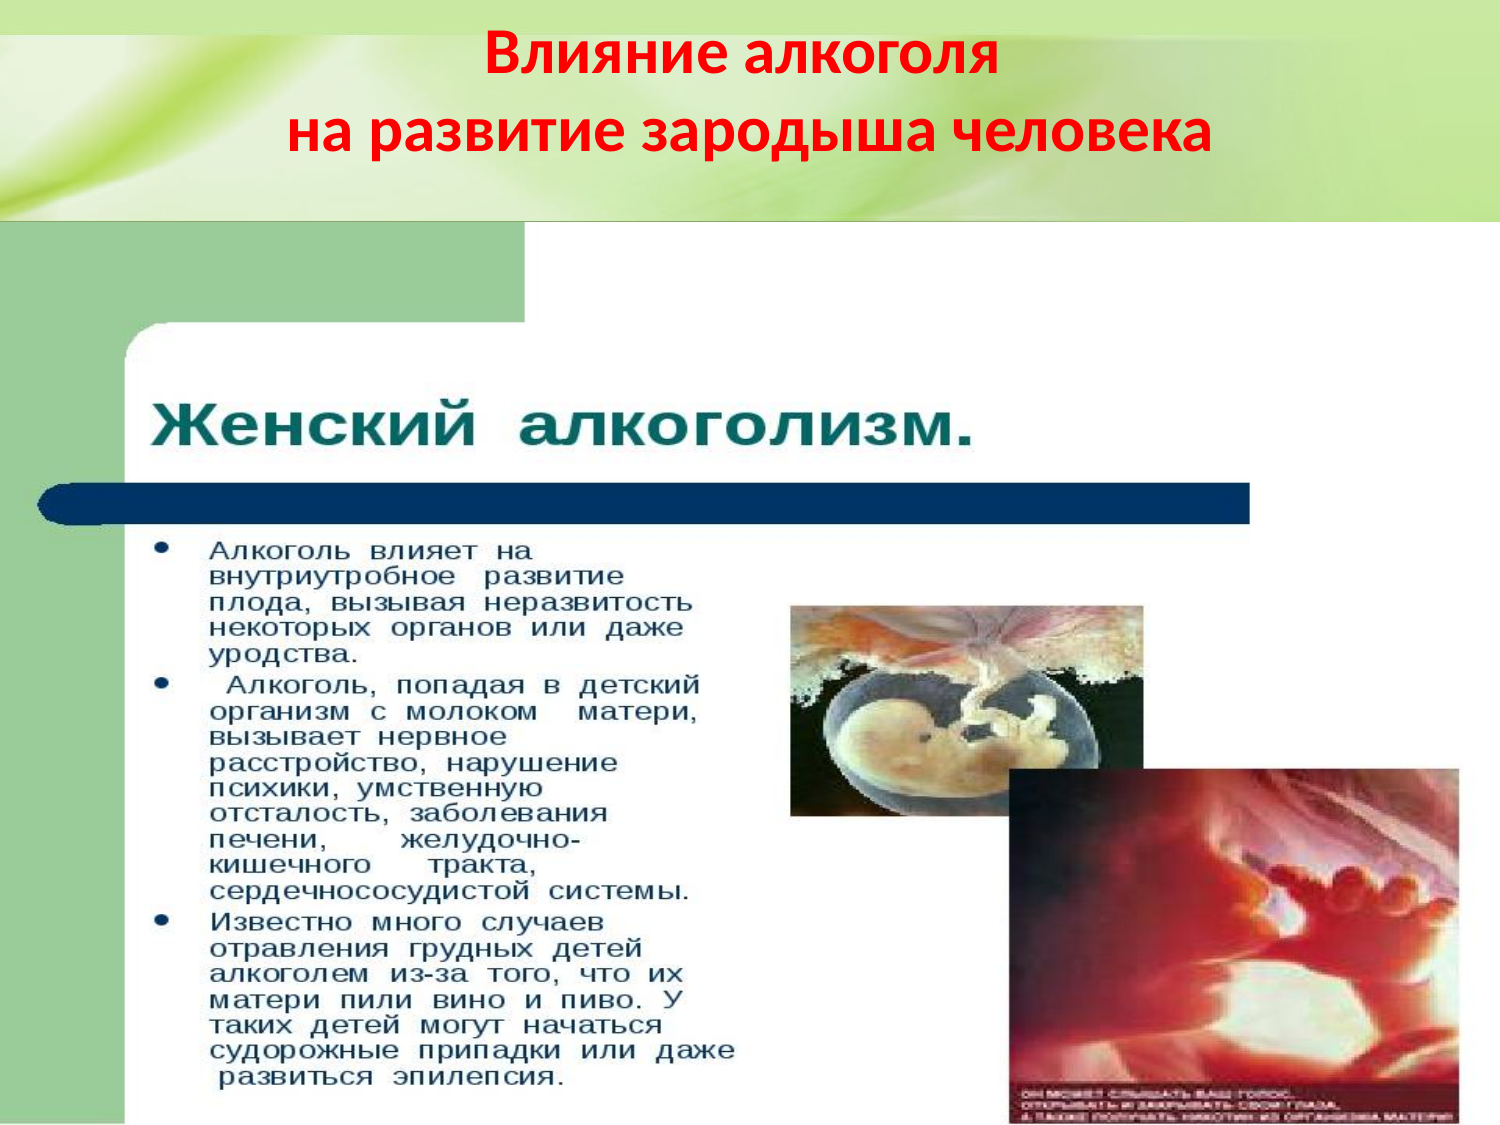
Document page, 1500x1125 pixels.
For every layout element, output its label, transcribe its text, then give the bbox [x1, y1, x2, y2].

title Влияние алкоголя на развитие зародыша человека [75, 0, 1425, 173]
picture [0, 0, 1500, 1125]
